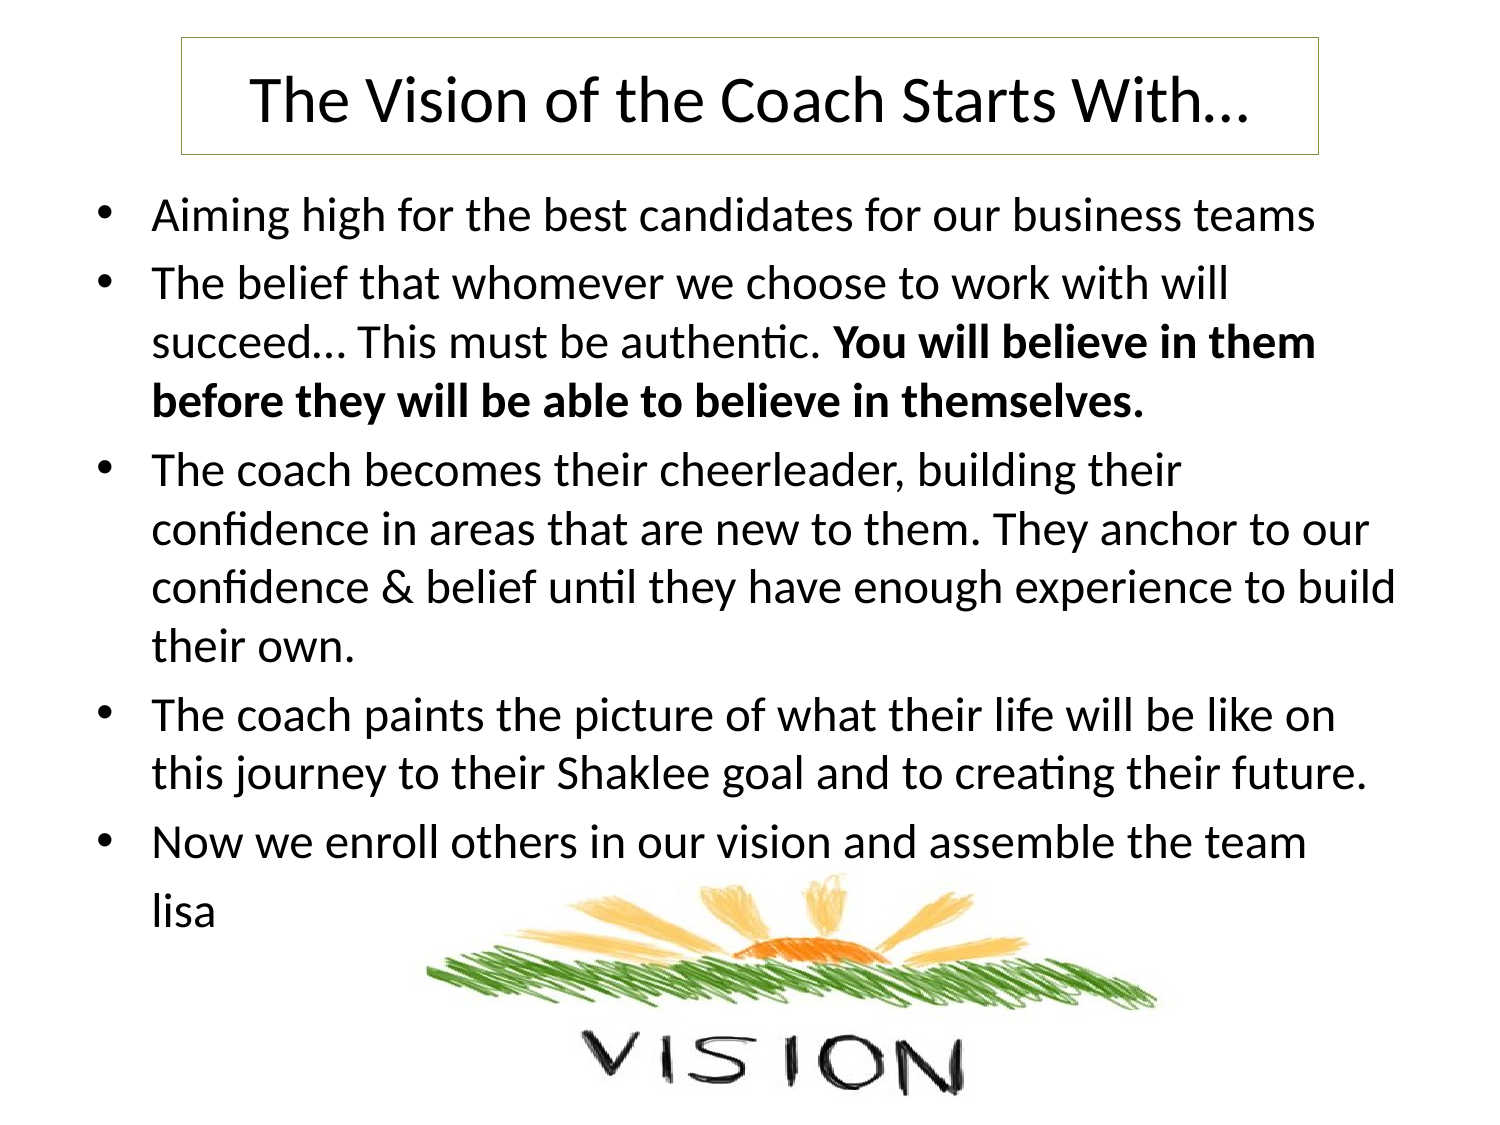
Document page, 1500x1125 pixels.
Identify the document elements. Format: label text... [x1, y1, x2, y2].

picture [362, 837, 1233, 1125]
list Aiming high for the best candidates for our business teams The belief that whomever we choose to work with will succeed… This must be authentic. You will believe in them before they will be able to believe in themselves. The coach becomes their cheerleader, building their confidence in areas that are new to them. They anchor to our confidence & belief until they have enough experience to build their own. The coach paints the picture of what their life will be like on this journey to their Shaklee goal and to creating their future. Now we enroll others in our vision and assemble the team lisa [81, 174, 1419, 1050]
title The Vision of the Coach Starts With… [181, 37, 1319, 155]
